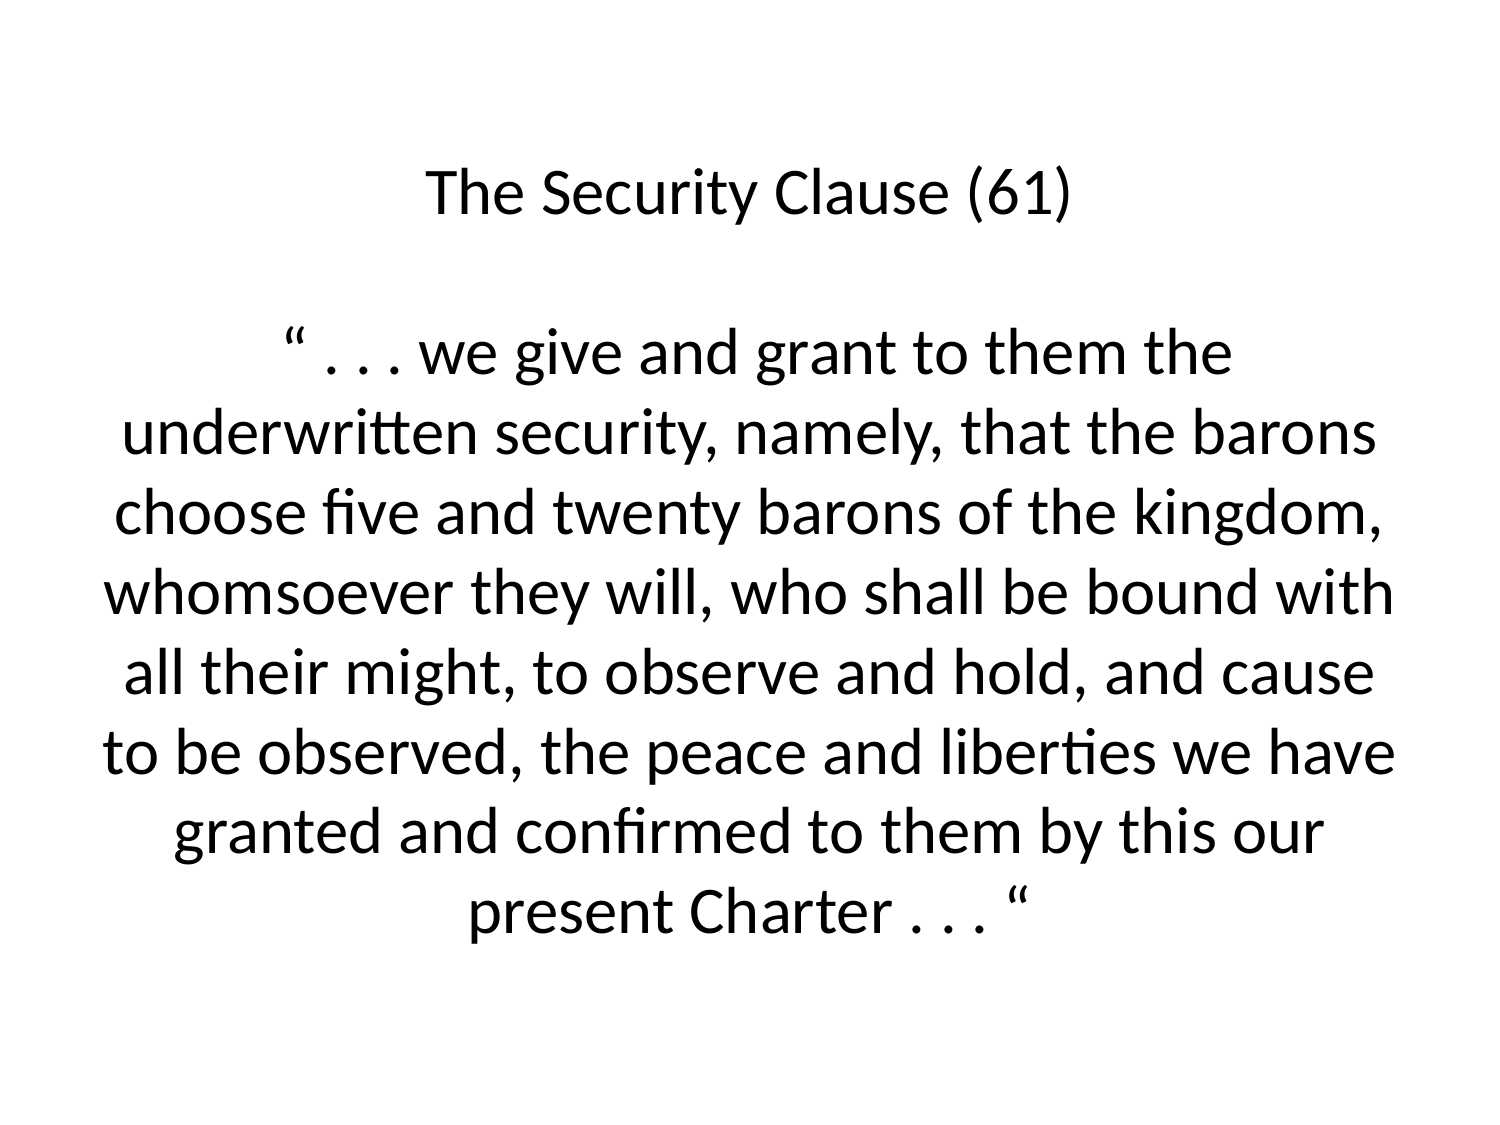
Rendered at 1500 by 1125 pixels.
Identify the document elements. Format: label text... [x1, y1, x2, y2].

title The Security Clause (61) “ . . . we give and grant to them the underwritten security, namely, that the barons choose five and twenty barons of the kingdom, whomsoever they will, who shall be bound with all their might, to observe and hold, and cause to be observed, the peace and liberties we have granted and confirmed to them by this our present Charter . . . “ [74, 44, 1426, 1051]
